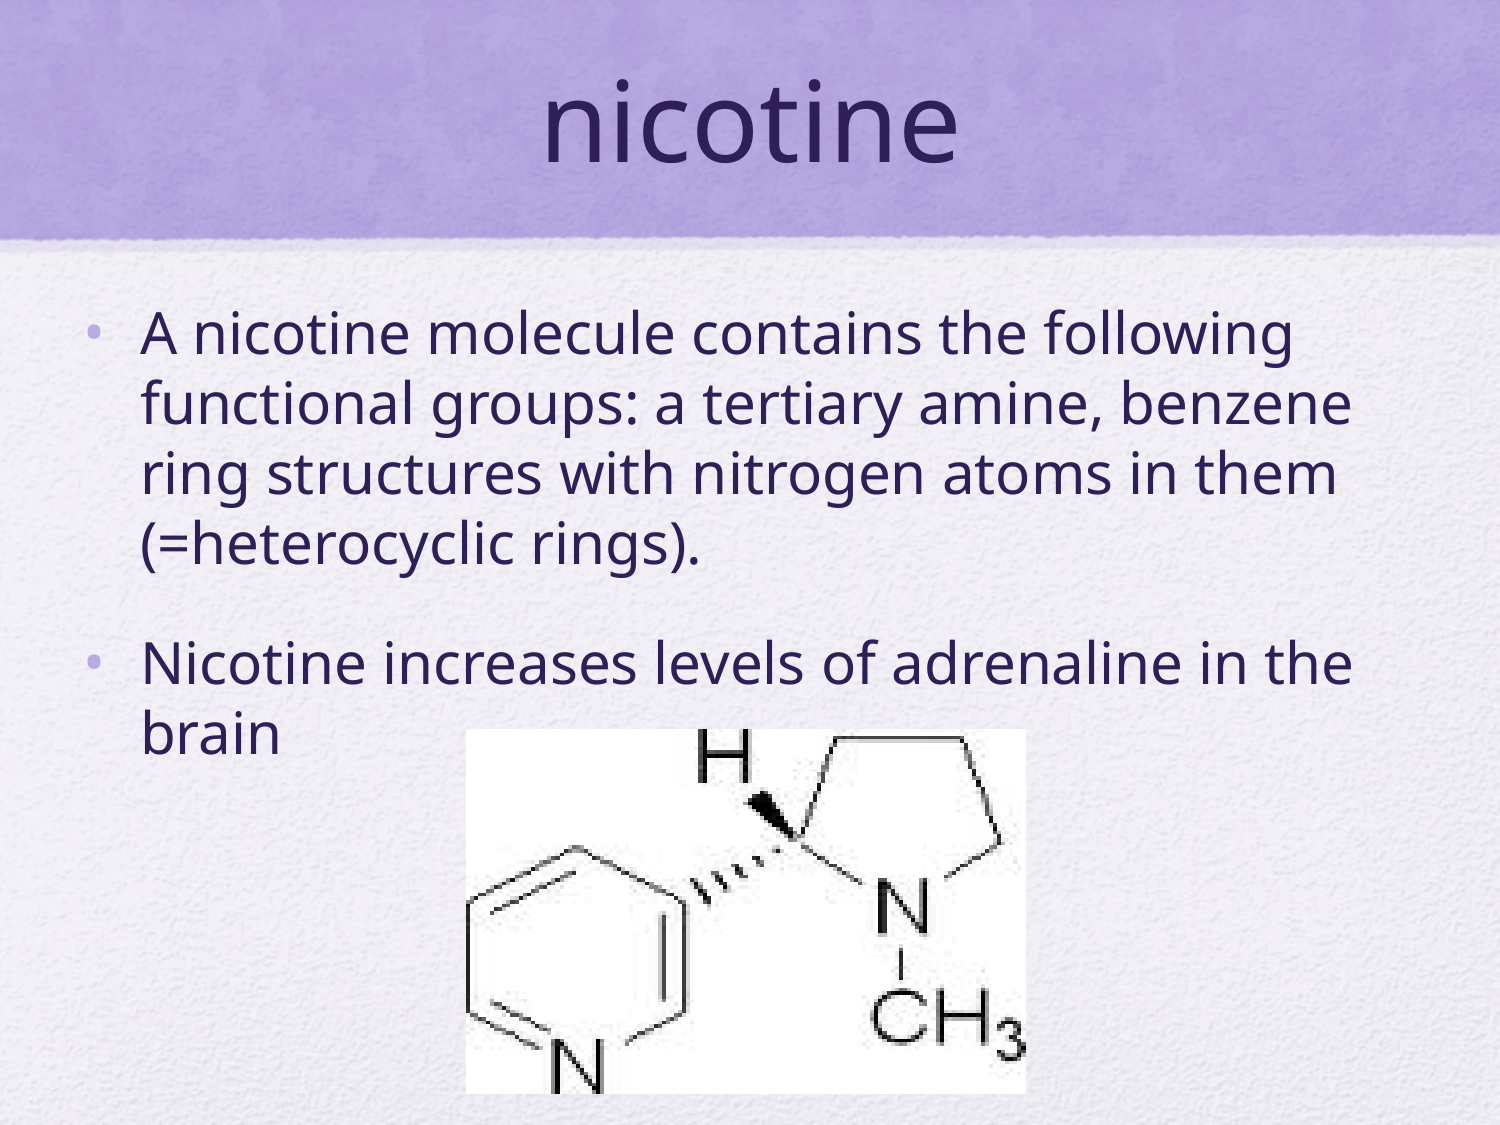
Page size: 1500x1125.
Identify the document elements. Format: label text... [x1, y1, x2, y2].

picture [0, 225, 1500, 1125]
title nicotine [129, 6, 1372, 239]
list A nicotine molecule contains the following functional groups: a tertiary amine, benzene ring structures with nitrogen atoms in them (=heterocyclic rings). Nicotine increases levels of adrenaline in the brain [68, 288, 1418, 1065]
